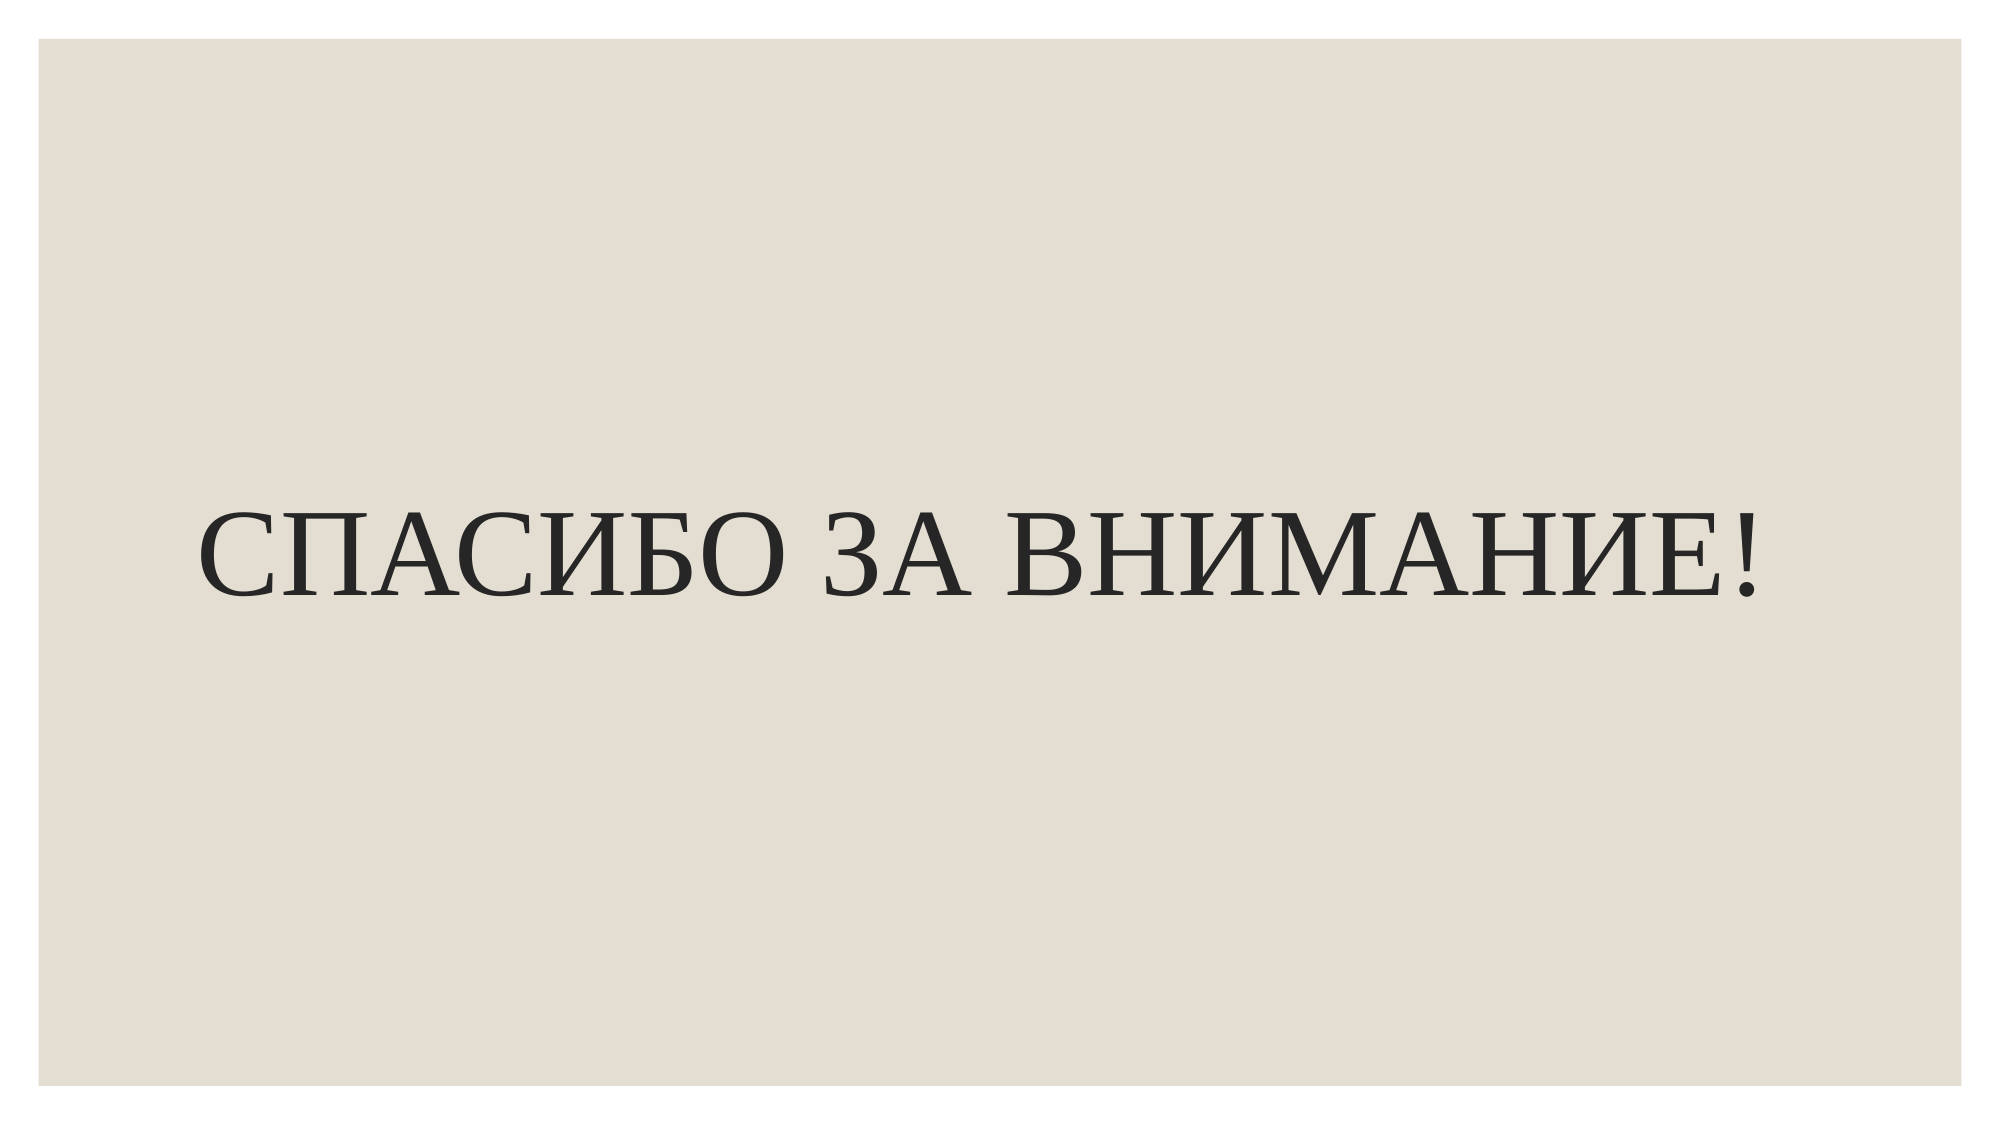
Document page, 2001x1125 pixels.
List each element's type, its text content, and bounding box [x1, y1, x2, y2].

title СПАСИБО ЗА ВНИМАНИЕ! [181, 442, 1832, 668]
